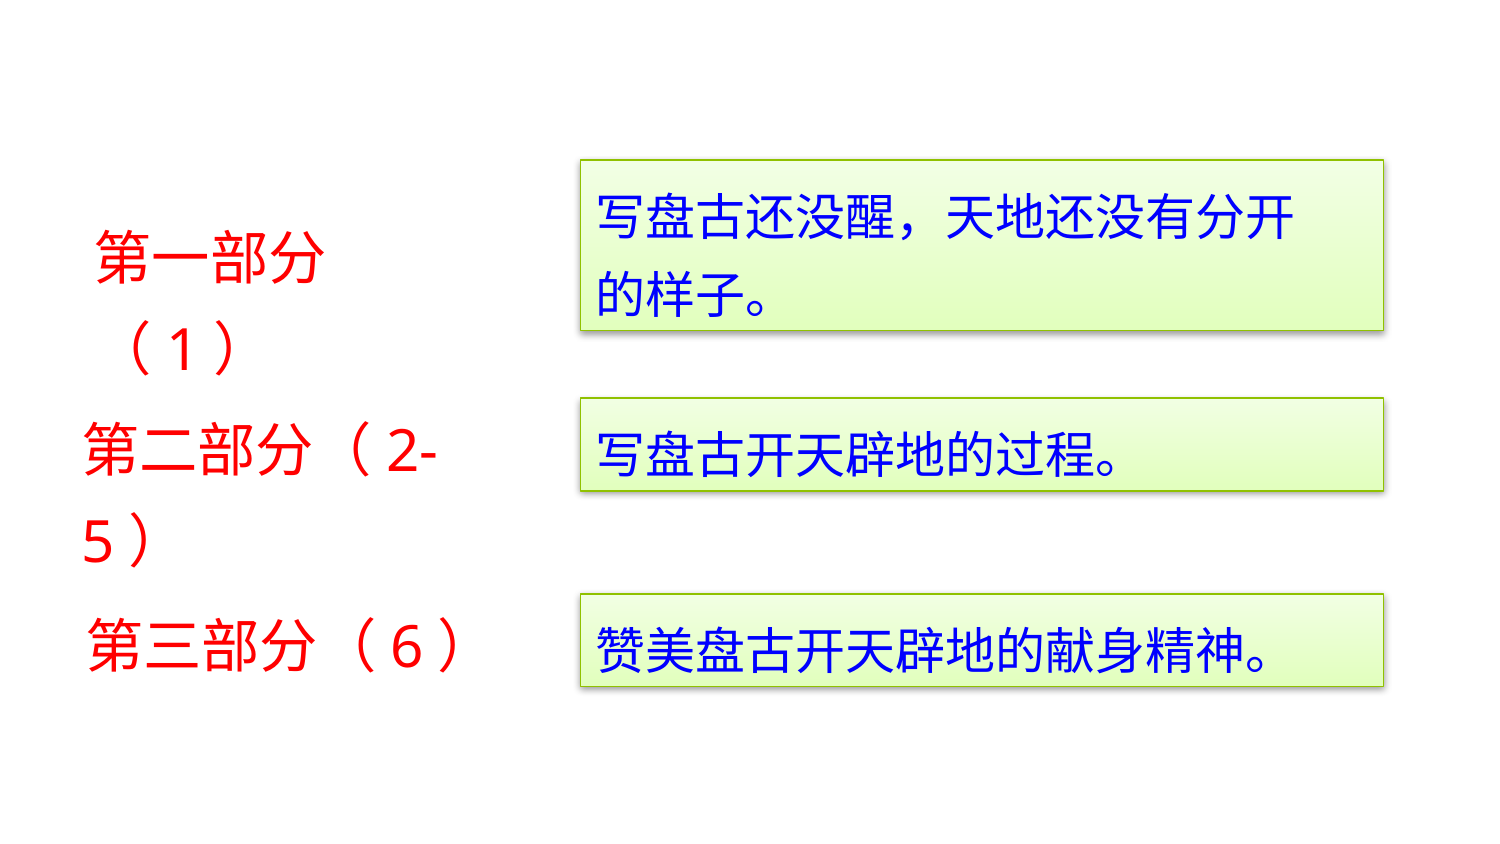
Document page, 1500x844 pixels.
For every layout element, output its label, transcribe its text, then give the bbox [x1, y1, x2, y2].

text_box 第二部分（2-5） [66, 385, 522, 582]
text_box 赞美盘古开天辟地的献身精神。 [580, 593, 1384, 687]
text_box 第三部分（6） [70, 580, 517, 687]
text_box 写盘古开天辟地的过程。 [580, 397, 1384, 492]
text_box 写盘古还没醒，天地还没有分开 的样子。 [580, 159, 1384, 331]
text_box 第一部分（1） [78, 192, 509, 390]
